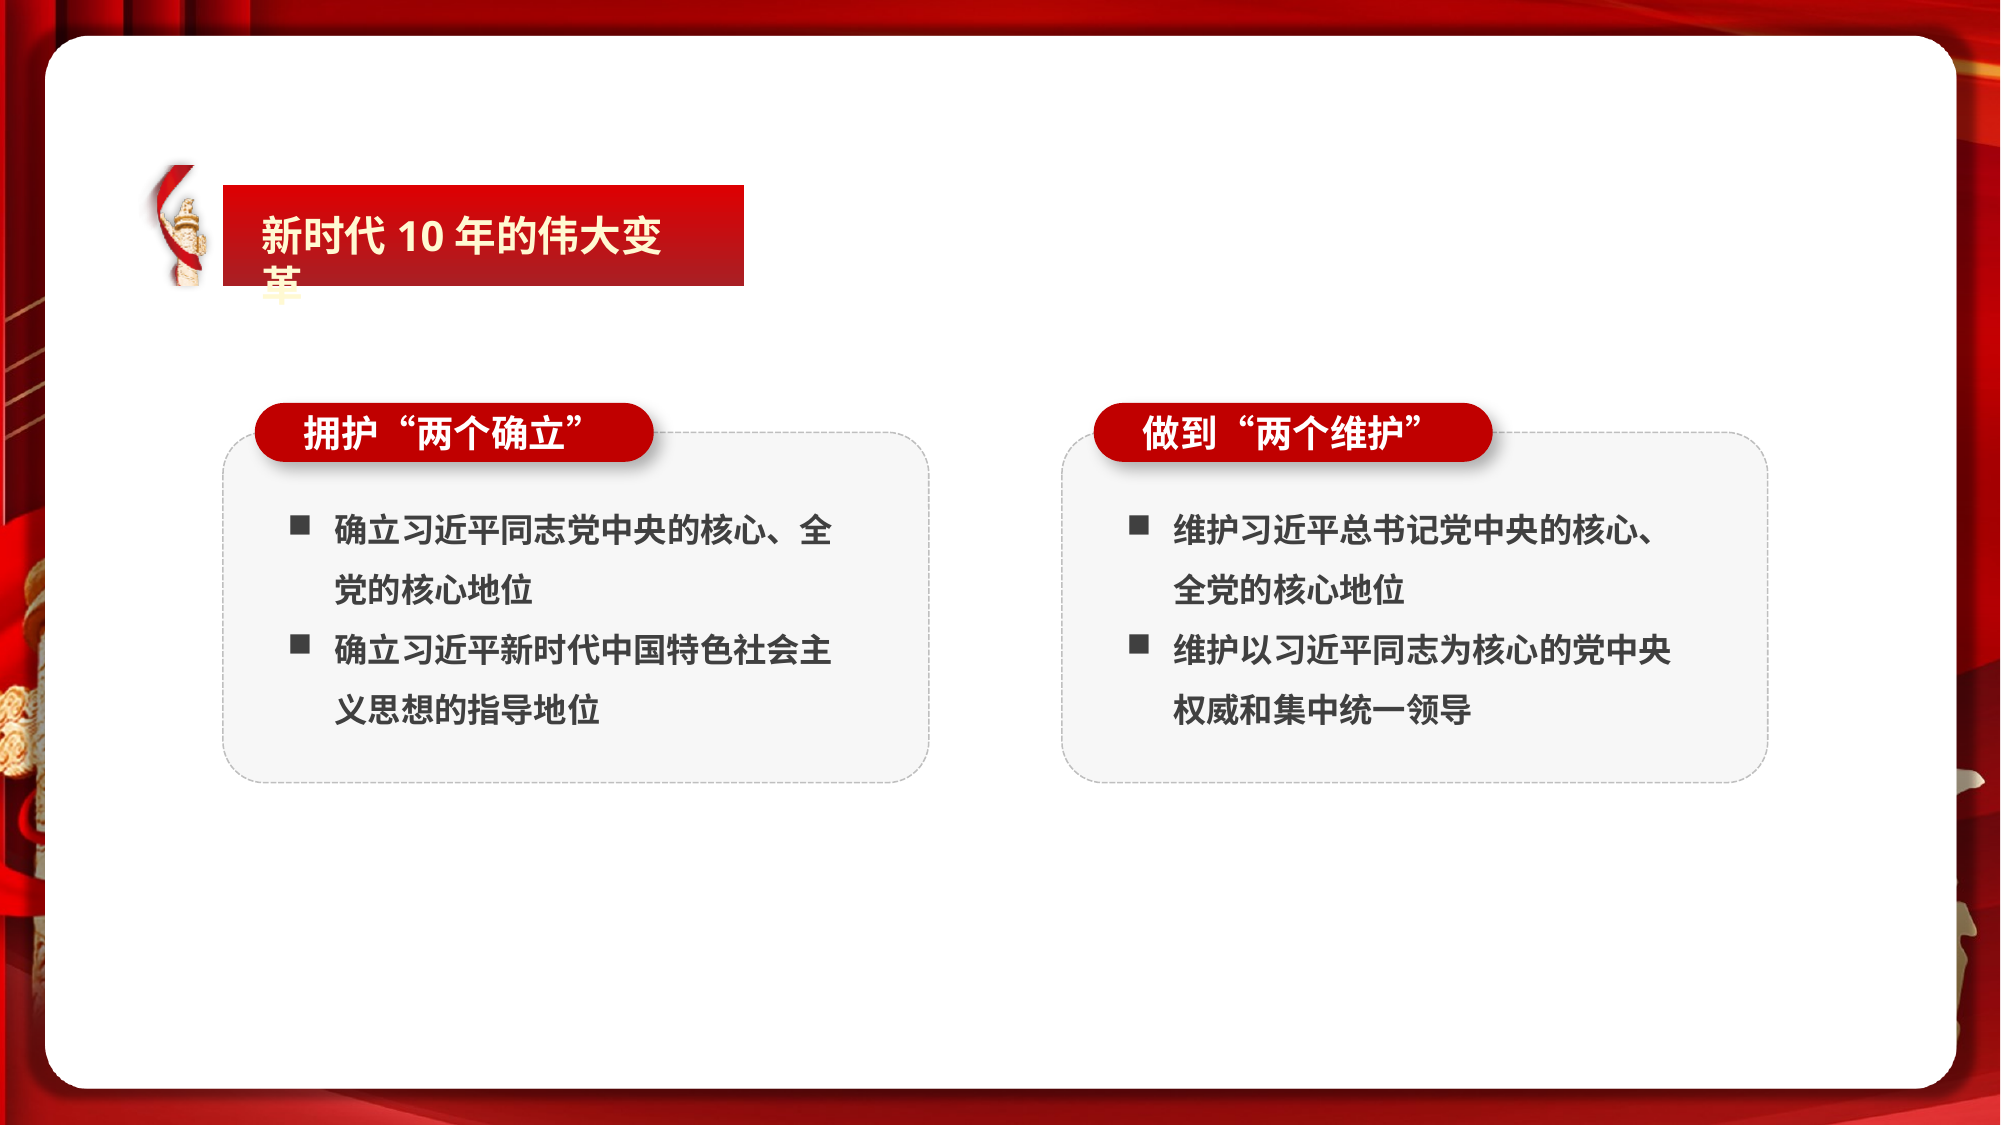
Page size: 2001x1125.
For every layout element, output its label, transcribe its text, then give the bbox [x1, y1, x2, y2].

text_box 维护习近平总书记党中央的核心、全党的核心地位 维护以习近平同志为核心的党中央权威和集中统一领导 [1111, 481, 1704, 737]
text_box 拥护“两个确立” [285, 402, 623, 463]
text_box [1061, 432, 1768, 783]
text_box [222, 432, 929, 783]
picture [0, 0, 2001, 1125]
text_box [1093, 402, 1123, 462]
text_box [254, 402, 285, 462]
text_box 确立习近平同志党中央的核心、全党的核心地位 确立习近平新时代中国特色社会主义思想的指导地位 [272, 481, 865, 737]
text_box [623, 402, 654, 462]
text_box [138, 165, 745, 286]
text_box [1462, 402, 1493, 462]
text_box 做到“两个维护” [1123, 402, 1462, 463]
